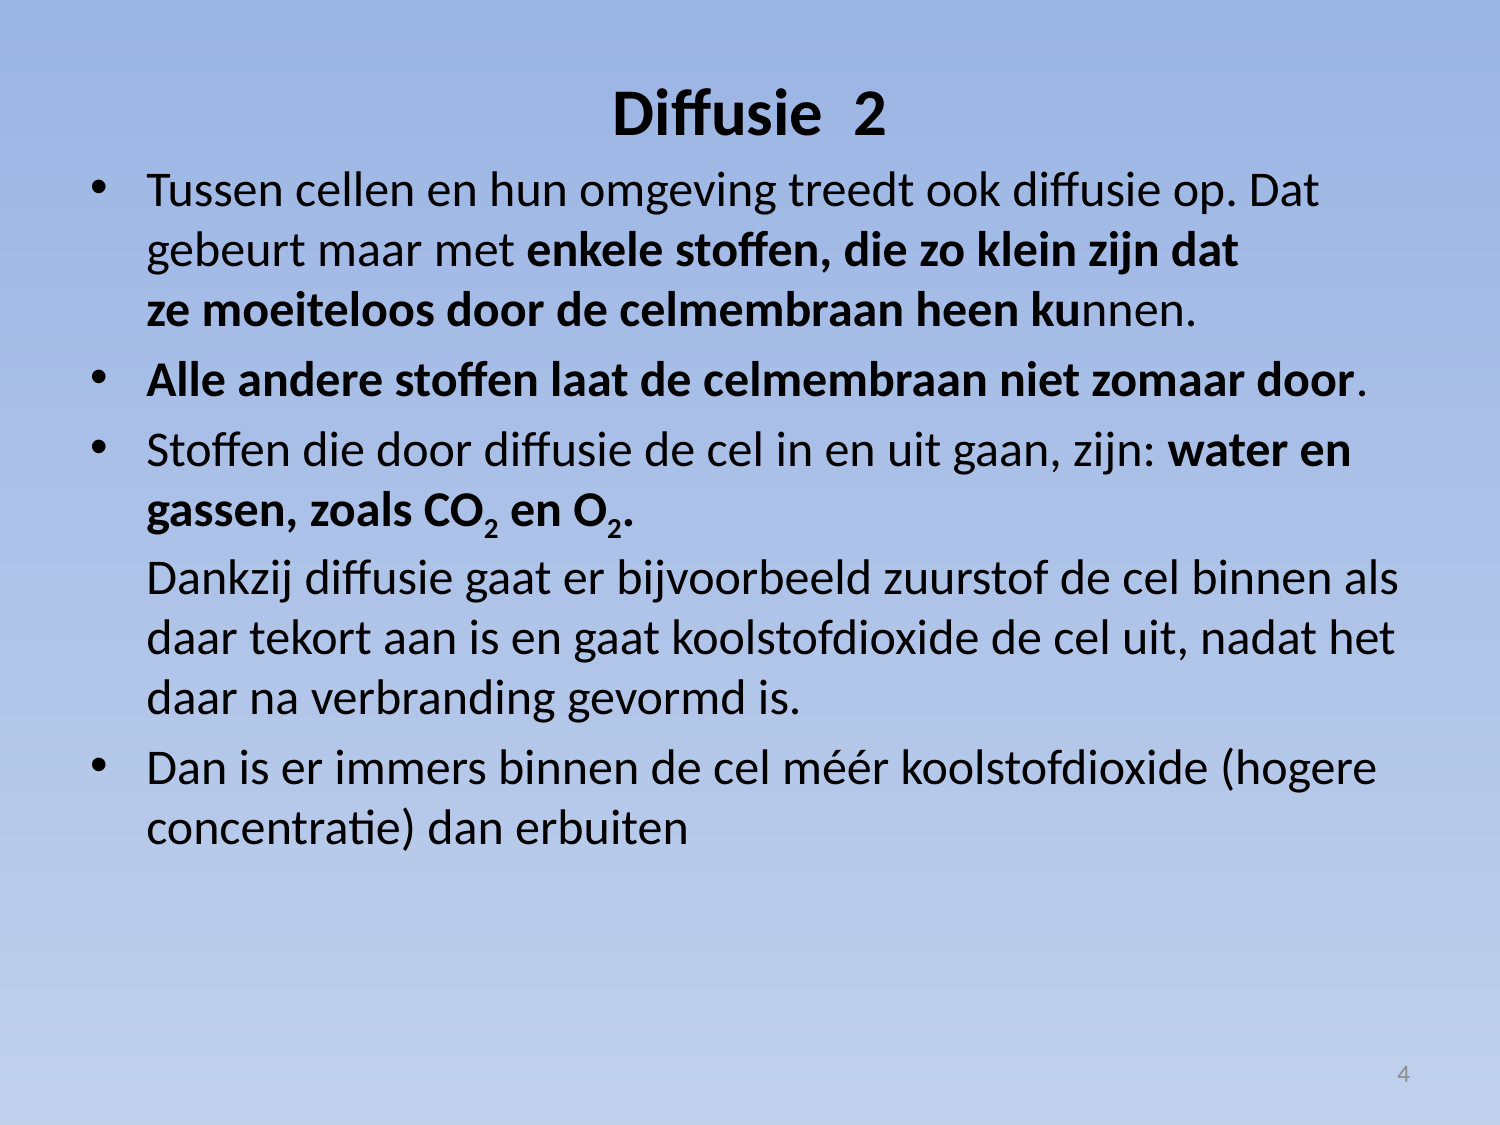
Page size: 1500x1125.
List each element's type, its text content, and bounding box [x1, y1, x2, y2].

slide_number 4 [1074, 1042, 1425, 1103]
title Diffusie 2 [75, 45, 1425, 148]
list Tussen cellen en hun omgeving treedt ook diffusie op. Dat gebeurt maar met enkele stoffen, die zo klein zijn dat ze moeiteloos door de celmembraan heen kunnen. Alle andere stoffen laat de celmembraan niet zomaar door. Stoffen die door diffusie de cel in en uit gaan, zijn: water en gassen, zoals CO2 en O2. Dankzij diffusie gaat er bijvoorbeeld zuurstof de cel binnen als daar tekort aan is en gaat koolstofdioxide de cel uit, nadat het daar na verbranding gevormd is. Dan is er immers binnen de cel méér koolstofdioxide (hogere concentratie) dan erbuiten [75, 148, 1425, 1083]
